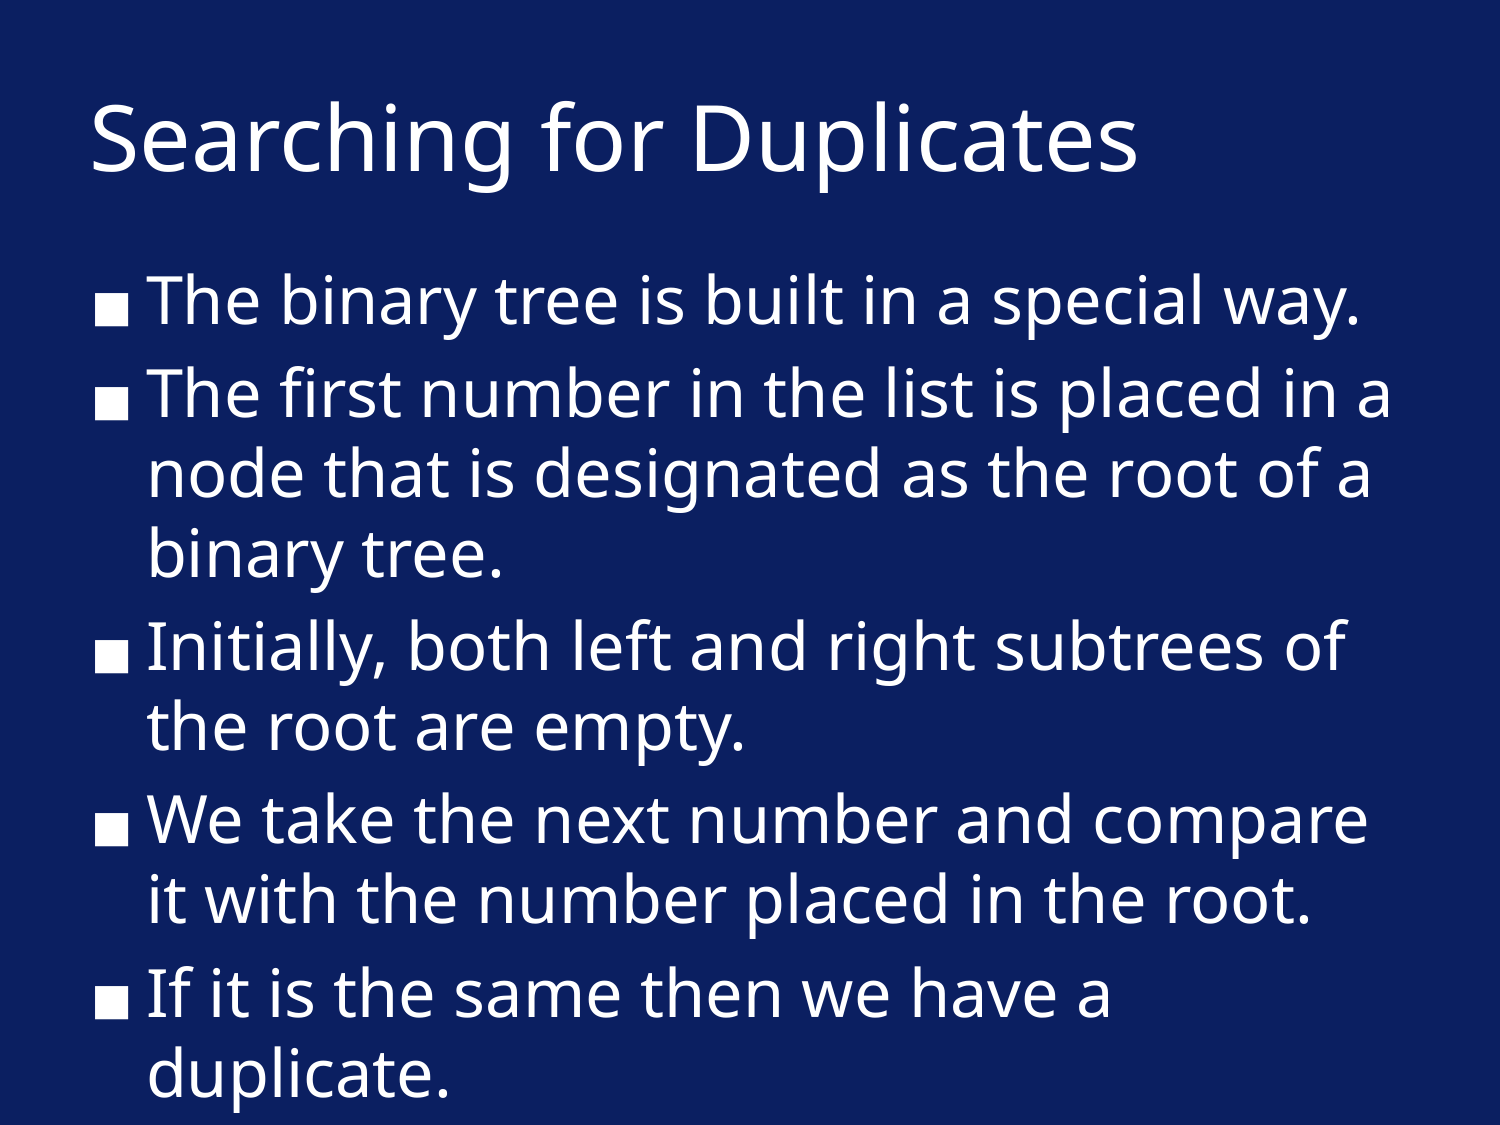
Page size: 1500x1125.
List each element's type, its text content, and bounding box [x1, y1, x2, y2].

title Searching for Duplicates [74, 59, 1425, 210]
list The binary tree is built in a special way. The first number in the list is placed in a node that is designated as the root of a binary tree. Initially, both left and right subtrees of the root are empty. We take the next number and compare it with the number placed in the root. If it is the same then we have a duplicate. [74, 249, 1425, 1113]
